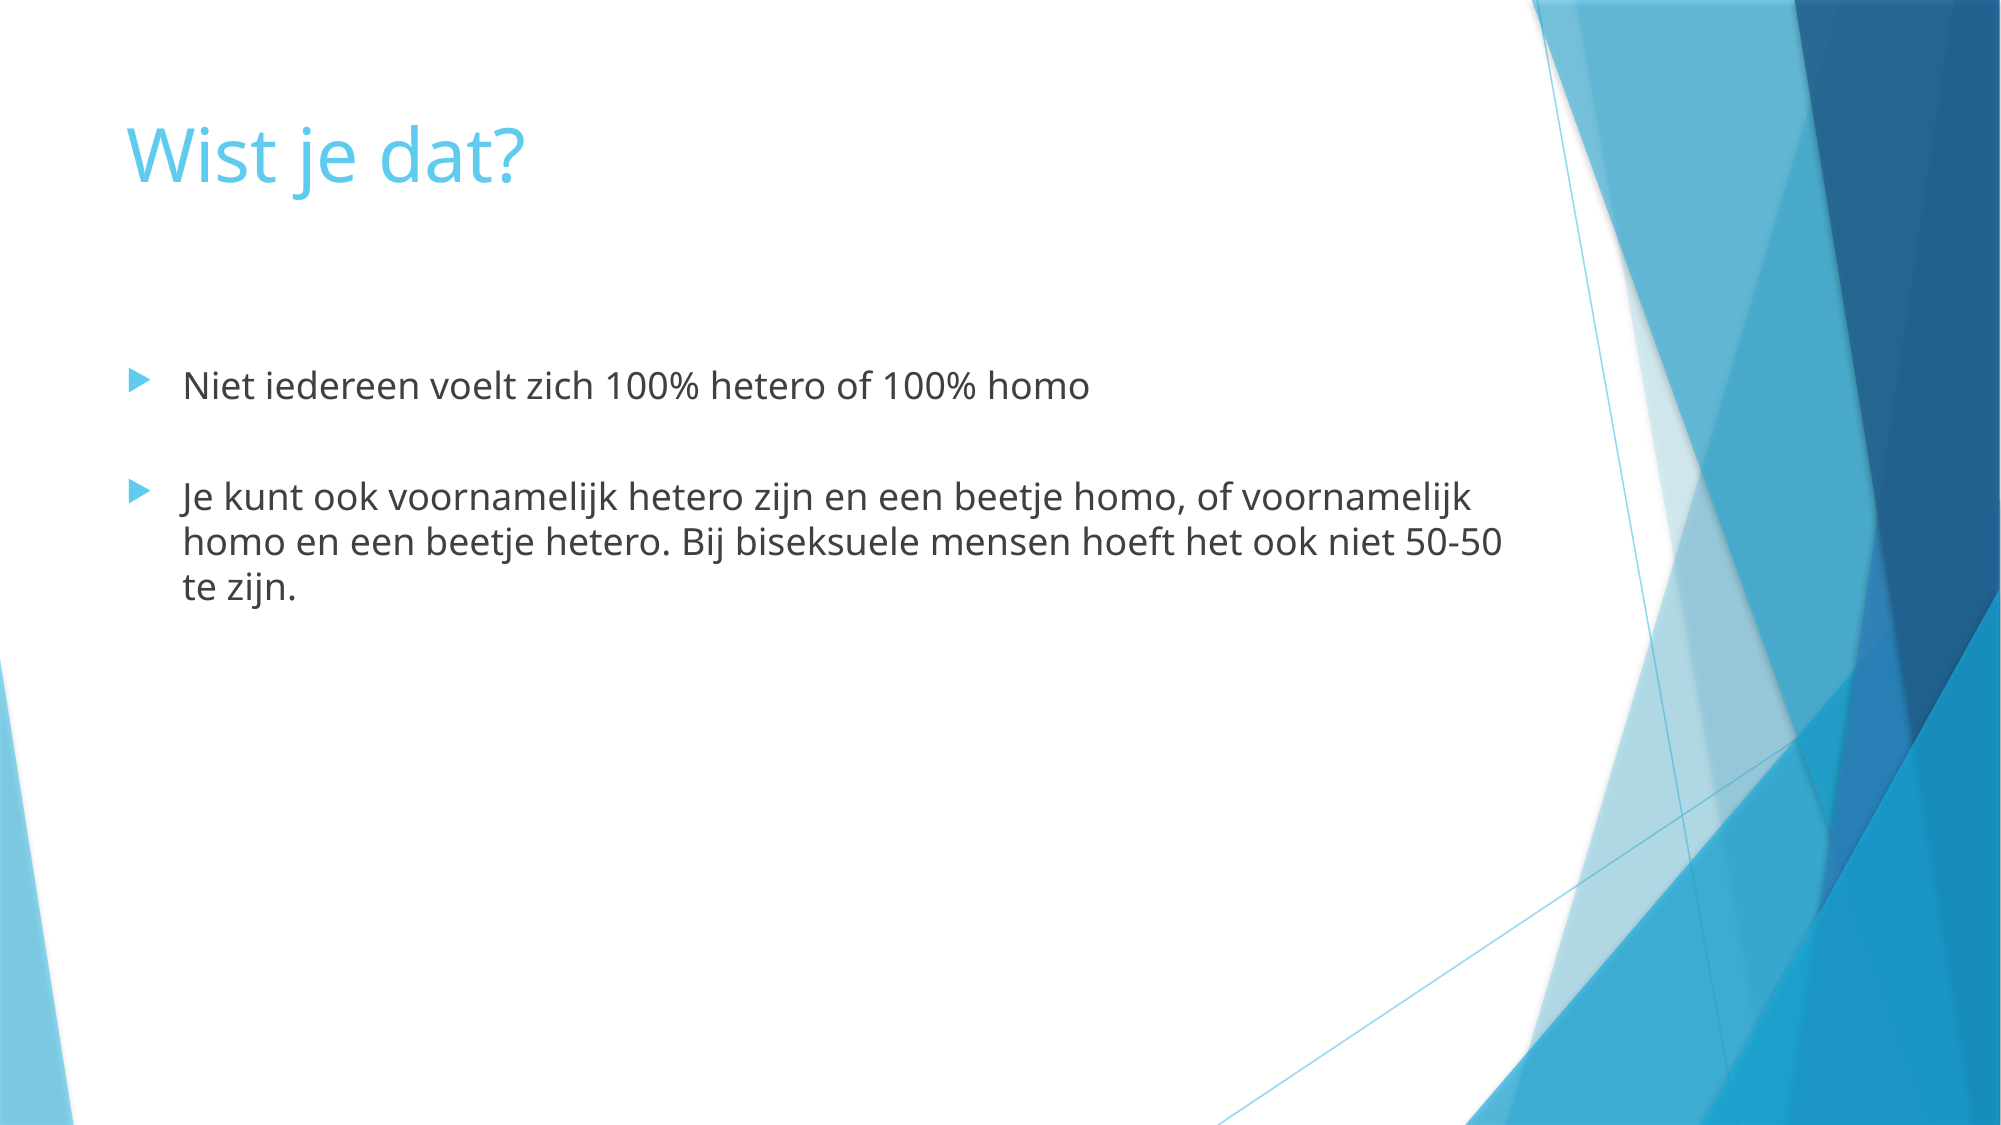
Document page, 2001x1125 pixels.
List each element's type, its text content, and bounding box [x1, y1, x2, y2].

list Niet iedereen voelt zich 100% hetero of 100% homo Je kunt ook voornamelijk hetero zijn en een beetje homo, of voornamelijk homo en een beetje hetero. Bij biseksuele mensen hoeft het ook niet 50-50 te zijn. [111, 354, 1522, 992]
title Wist je dat? [111, 99, 1522, 317]
